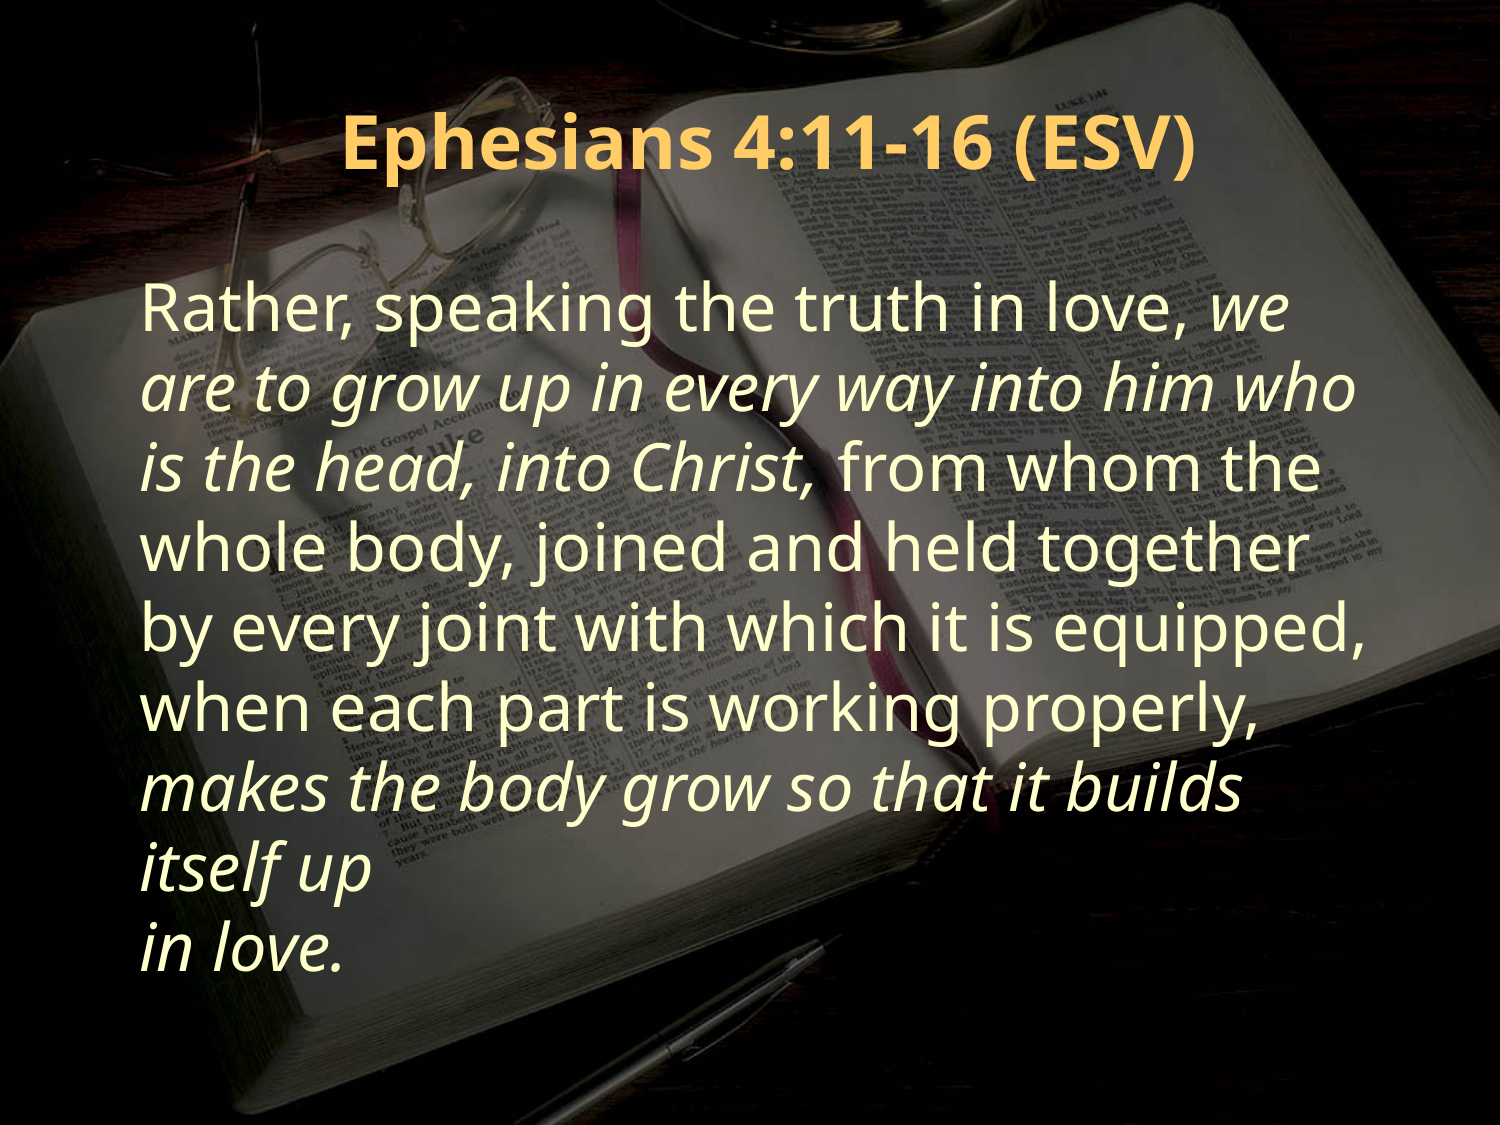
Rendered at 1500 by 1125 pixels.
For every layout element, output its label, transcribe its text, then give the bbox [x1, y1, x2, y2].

picture [0, 0, 1500, 1125]
text_box Ephesians 4:11-16 (ESV) Rather, speaking the truth in love, we are to grow up in every way into him who is the head, into Christ, from whom the whole body, joined and held together by every joint with which it is equipped, when each part is working properly, makes the body grow so that it builds itself up in love. [124, 87, 1413, 992]
